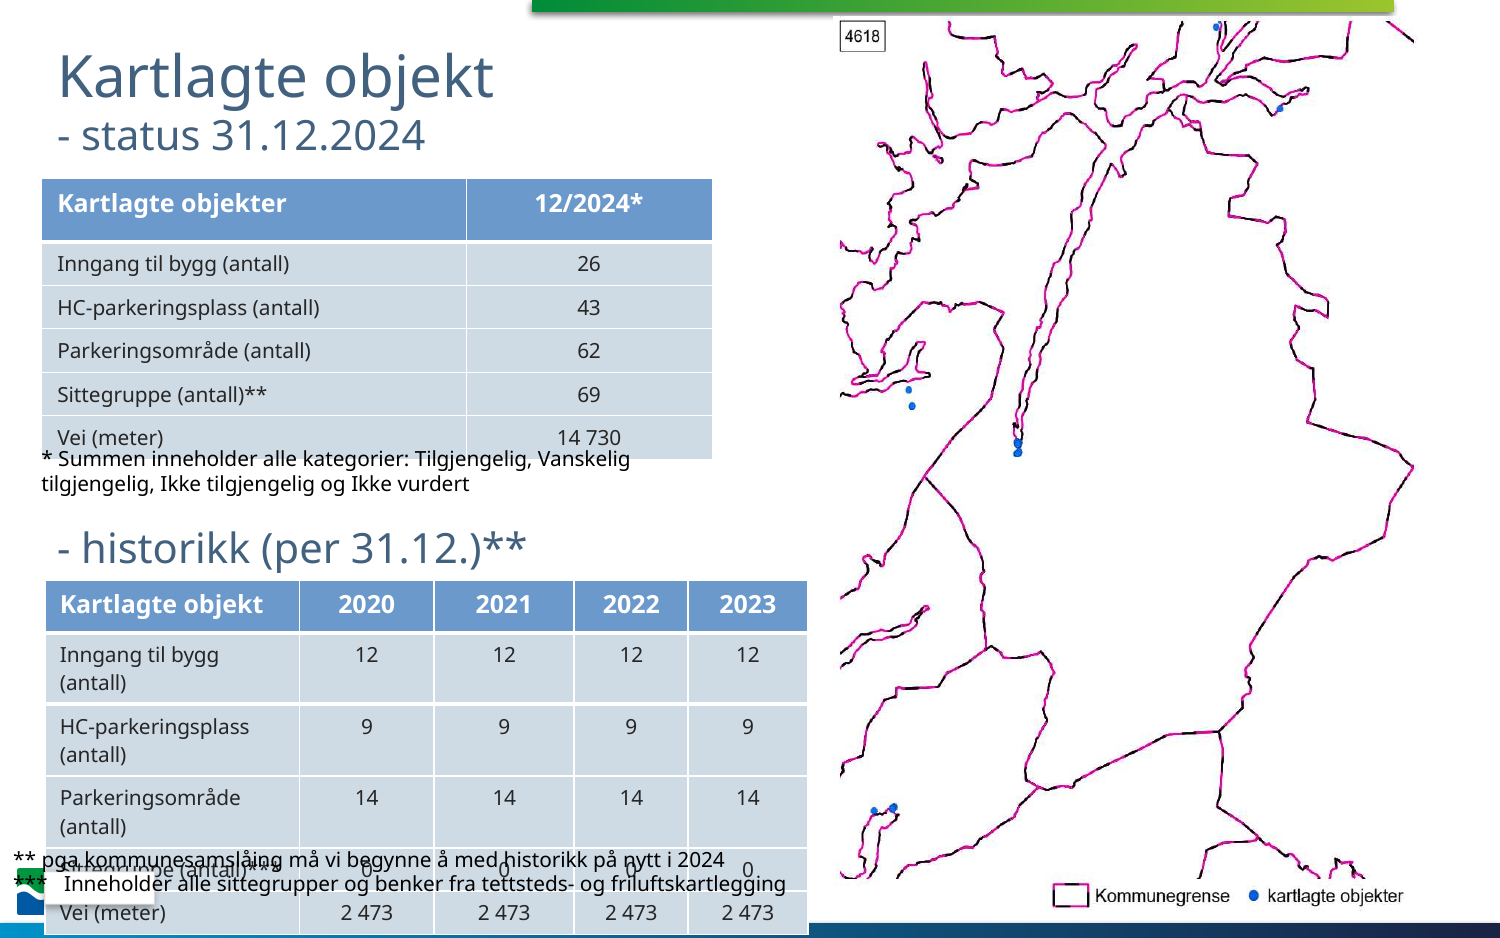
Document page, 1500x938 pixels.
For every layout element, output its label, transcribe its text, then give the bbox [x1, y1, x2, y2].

table_cell Vei (meter) [46, 904, 299, 934]
table_cell 9 [300, 706, 433, 775]
table_cell 62 [467, 329, 712, 372]
table_header 12/2024* [467, 179, 712, 240]
table_cell 2 473 [575, 904, 687, 934]
table_cell Inngang til bygg (antall) [46, 635, 299, 702]
table_cell 14 [300, 777, 433, 838]
table_header 2020 [300, 581, 433, 631]
table_cell 9 [435, 706, 573, 775]
table_header 2021 [435, 581, 573, 631]
table_cell 2 473 [300, 904, 433, 934]
picture [833, 16, 1419, 913]
table_header 2022 [575, 581, 687, 631]
table_cell 14 [575, 777, 687, 838]
table_cell 2 473 [689, 892, 807, 934]
table_cell Inngang til bygg (antall) [42, 244, 466, 285]
text_box - historikk (per 31.12.)** [42, 496, 828, 580]
table_cell Parkeringsområde (antall) [46, 777, 299, 838]
table_header Kartlagte objekt [46, 581, 299, 631]
table_cell 12 [689, 635, 807, 702]
table_cell 0 [802, 849, 807, 890]
table_cell 12 [435, 635, 573, 702]
table_header Kartlagte objekter [42, 179, 466, 240]
text_box ** pga kommunesamslåing må vi begynne å med historikk på nytt i 2024 *** Inneholder alle sittegrupper og benker fra tettsteds- og friluftskartlegging [0, 838, 802, 904]
table_cell 12 [300, 635, 433, 702]
table_header 2023 [689, 581, 807, 631]
table_cell 14 [435, 777, 573, 838]
table_cell 9 [575, 706, 687, 775]
table_cell 12 [575, 635, 687, 702]
table_cell 26 [467, 244, 712, 285]
table_cell Parkeringsområde (antall) [42, 329, 466, 372]
text_box * Summen inneholder alle kategorier: Tilgjengelig, Vanskelig tilgjengelig, Ikke tilgjengelig og Ikke vurdert [26, 438, 711, 504]
text_box Kartlagte objekt - status 31.12.2024 [42, 24, 828, 167]
table_cell Sittegruppe (antall)** [42, 373, 466, 415]
table_cell 14 730 [467, 416, 712, 459]
table_cell 2 473 [435, 904, 573, 934]
table_cell 69 [467, 373, 712, 415]
table_cell 43 [467, 286, 712, 328]
table_cell HC-parkeringsplass (antall) [46, 706, 299, 775]
table_cell 14 [689, 777, 807, 847]
table_cell HC-parkeringsplass (antall) [42, 286, 466, 328]
table_cell Vei (meter) [42, 416, 466, 438]
table_cell 9 [689, 706, 807, 775]
